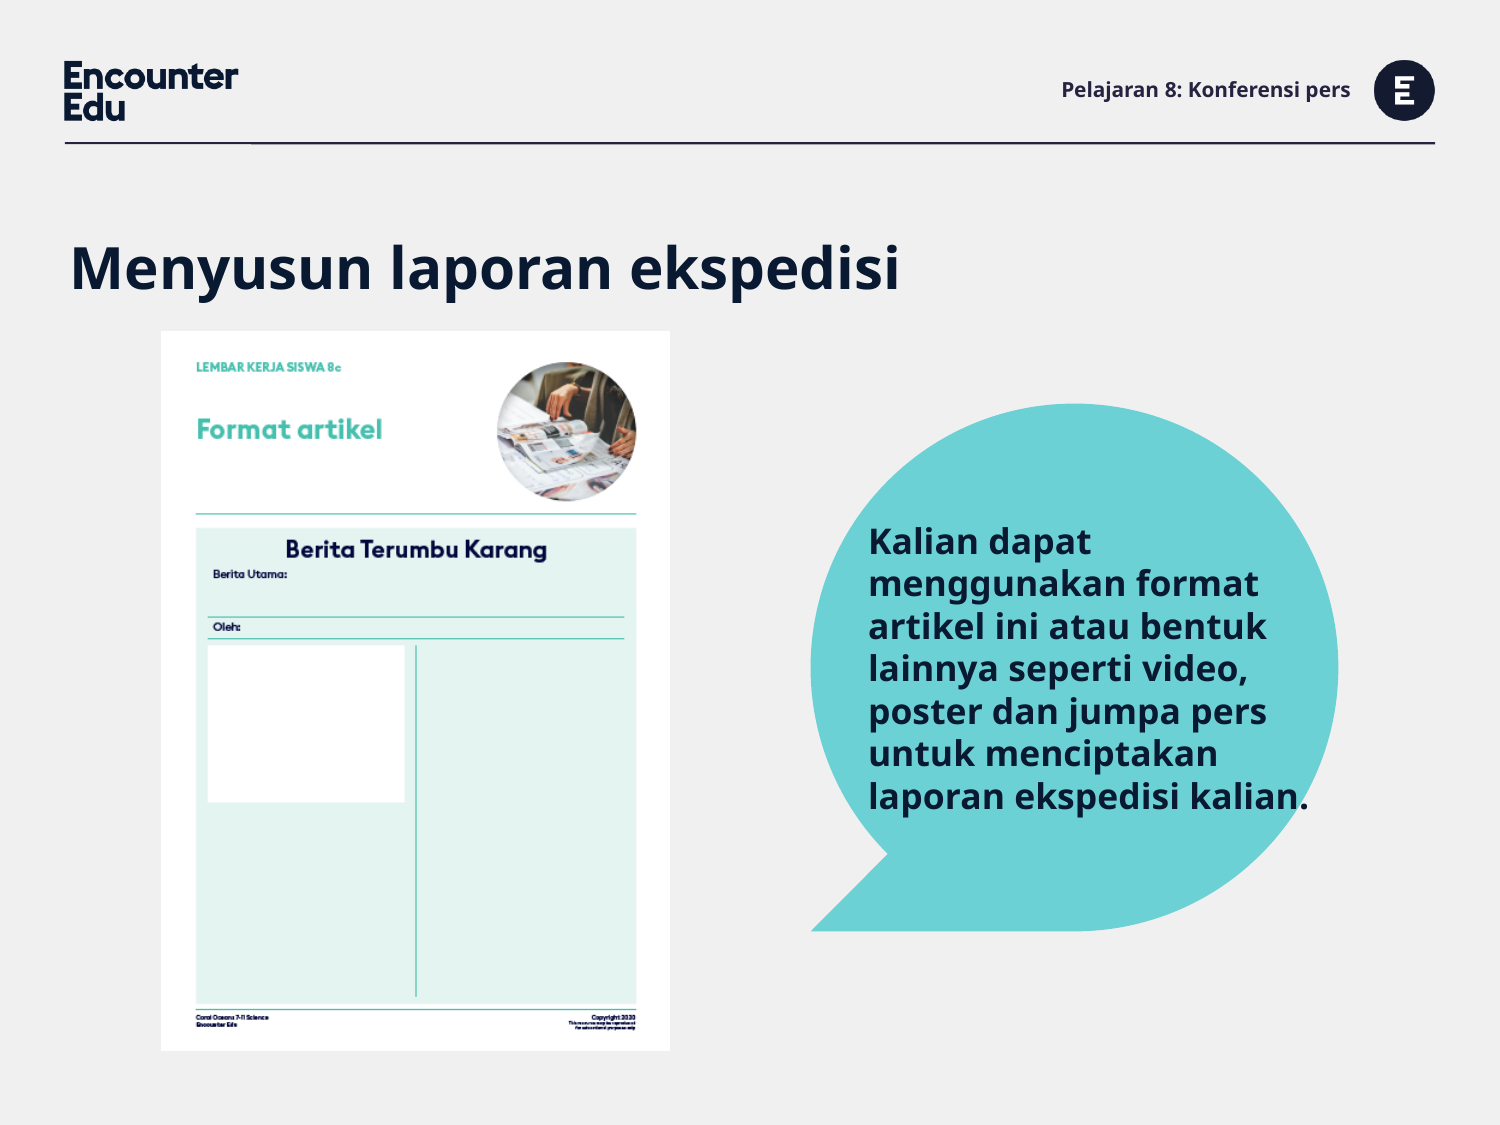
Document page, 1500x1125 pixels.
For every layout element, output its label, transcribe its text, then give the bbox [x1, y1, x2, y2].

text_box [810, 869, 1245, 932]
picture [60, 59, 243, 122]
picture [1372, 58, 1436, 122]
text_box [810, 513, 860, 822]
text_box Menyusun laporan ekspedisi [54, 224, 1353, 332]
text_box Kalian dapat menggunakan format artikel ini atau bentuk lainnya seperti video, poster dan jumpa pers untuk menciptakan laporan ekspedisi kalian. [860, 511, 1339, 869]
title Pelajaran 8: Konferensi pers [749, 67, 1359, 114]
text_box [861, 403, 1287, 511]
picture [161, 331, 670, 1052]
